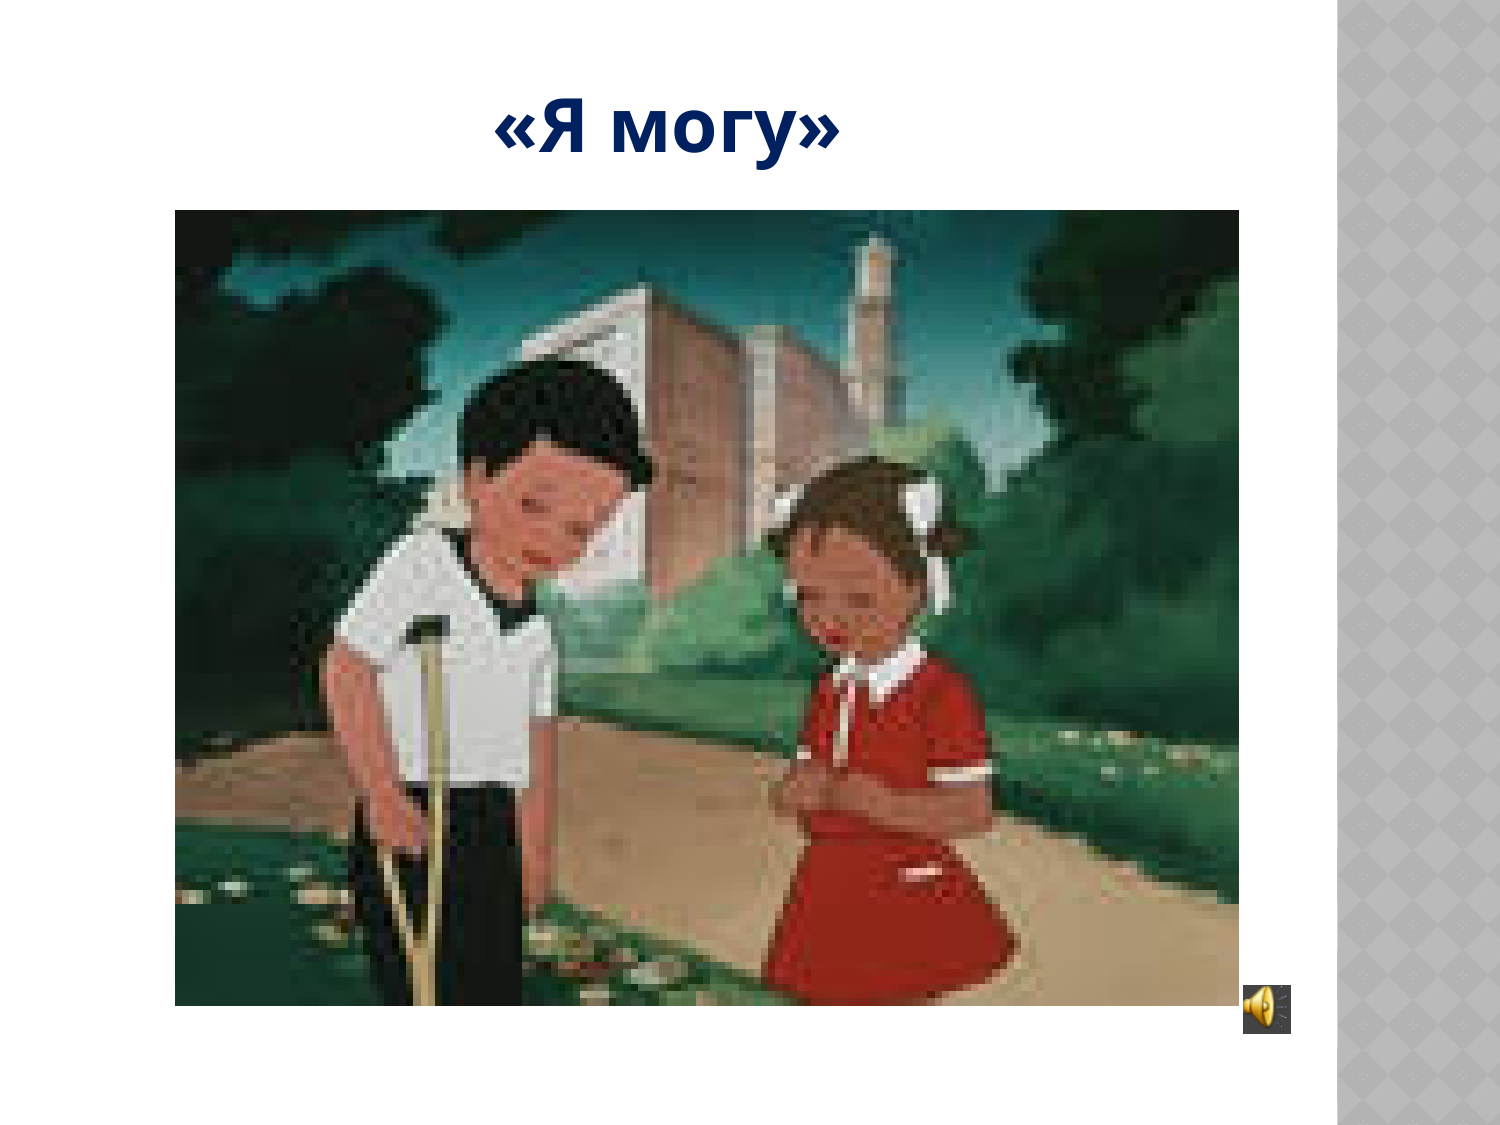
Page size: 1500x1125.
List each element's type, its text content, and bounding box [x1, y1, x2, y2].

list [175, 210, 1239, 1007]
picture [1241, 983, 1293, 1035]
text_box «Я могу» [199, 70, 1137, 175]
